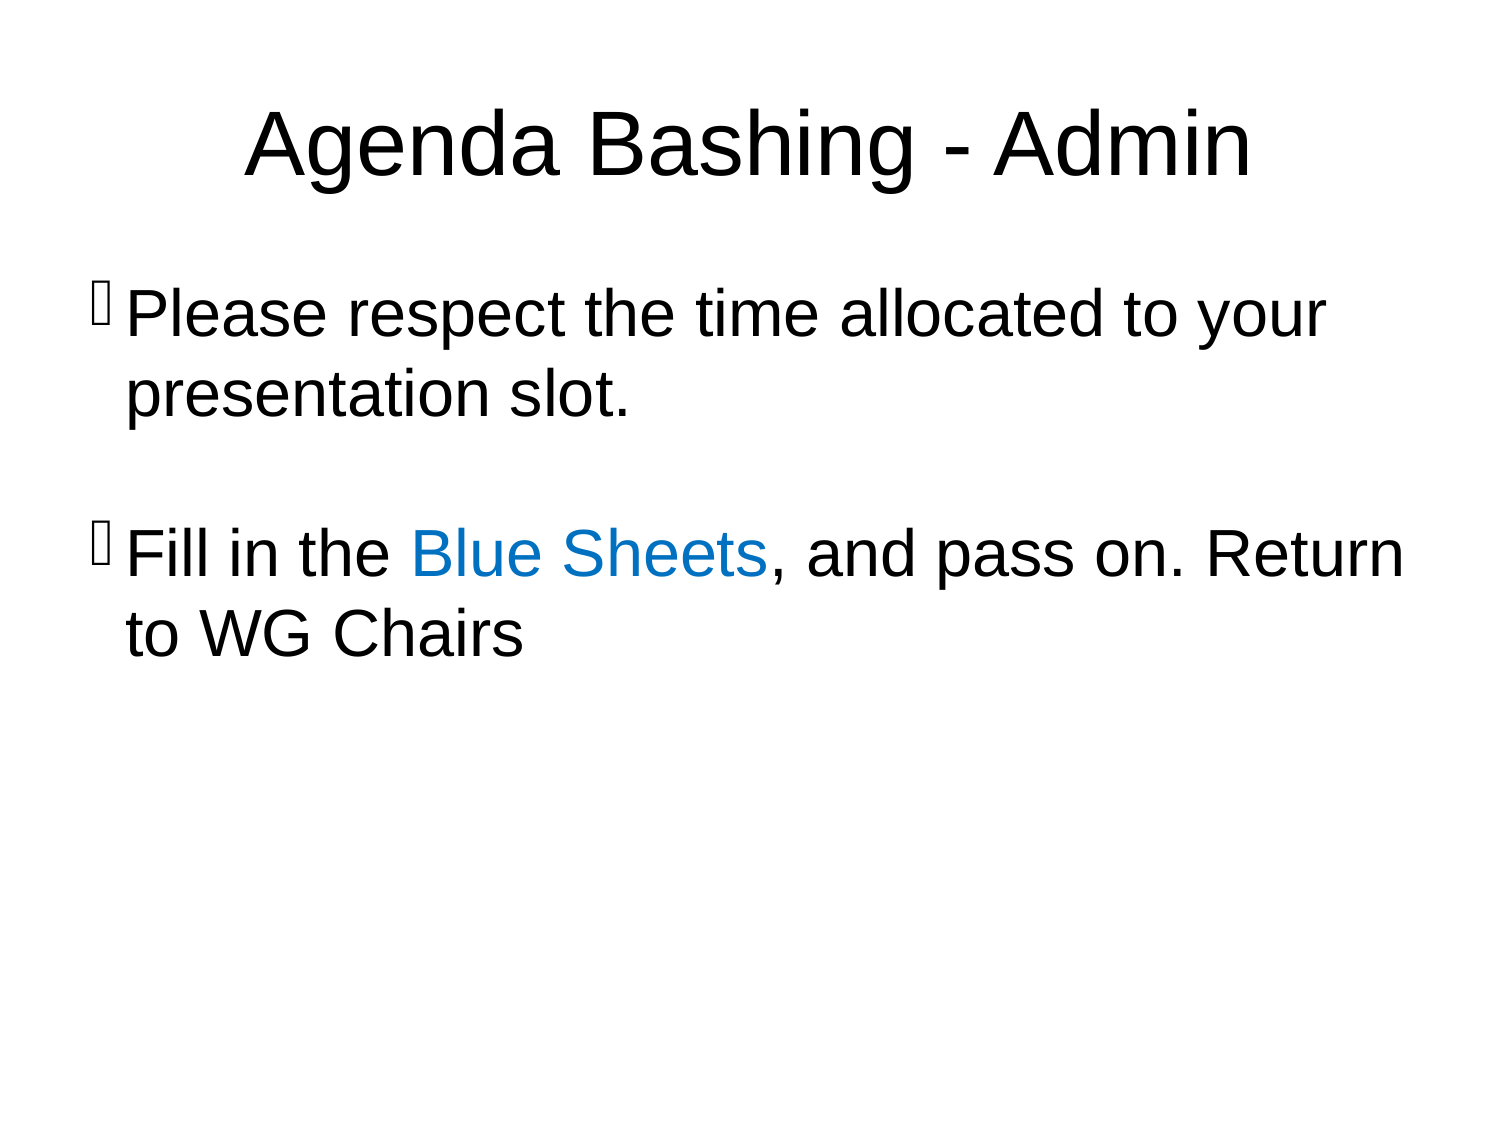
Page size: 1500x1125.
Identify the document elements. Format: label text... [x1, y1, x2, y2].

text_box Agenda Bashing - Admin [75, 45, 1425, 233]
text_box Please respect the time allocated to your presentation slot. Fill in the Blue Sheets, and pass on. Return to WG Chairs [75, 262, 1425, 1005]
